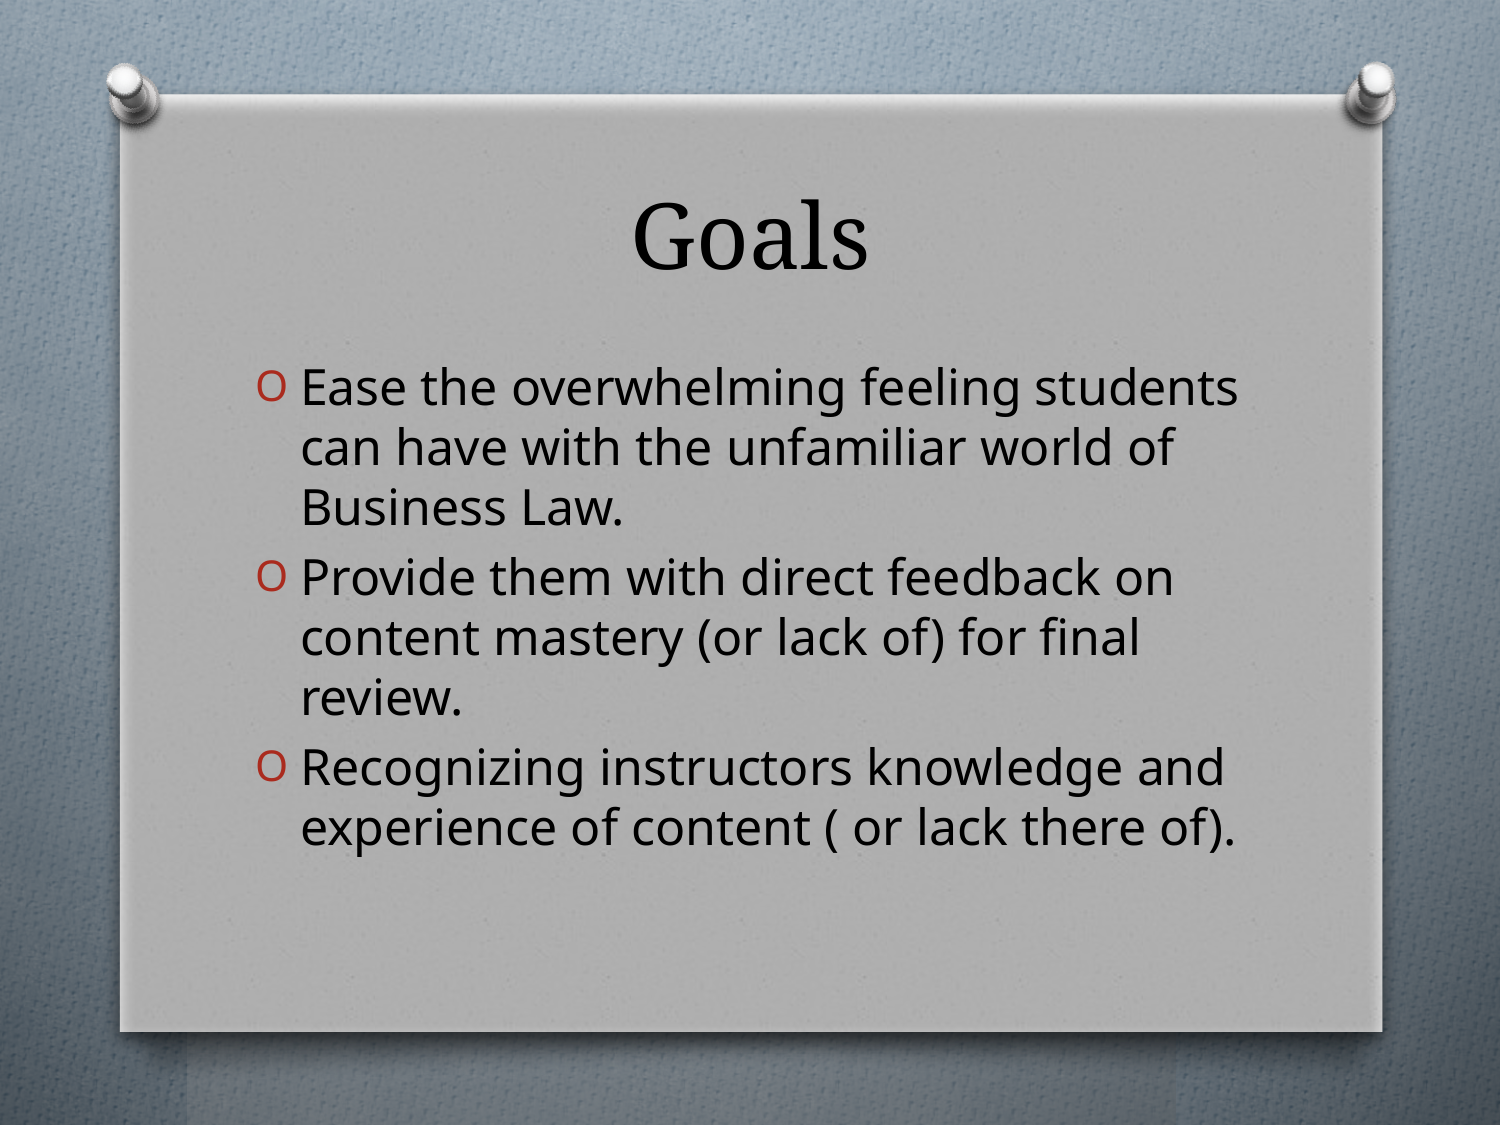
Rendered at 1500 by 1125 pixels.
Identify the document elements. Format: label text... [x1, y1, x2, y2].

list Ease the overwhelming feeling students can have with the unfamiliar world of Business Law. Provide them with direct feedback on content mastery (or lack of) for final review. Recognizing instructors knowledge and experience of content ( or lack there of). [240, 347, 1257, 939]
picture [1317, 35, 1439, 156]
title Goals [179, 134, 1323, 332]
picture [75, 29, 198, 153]
